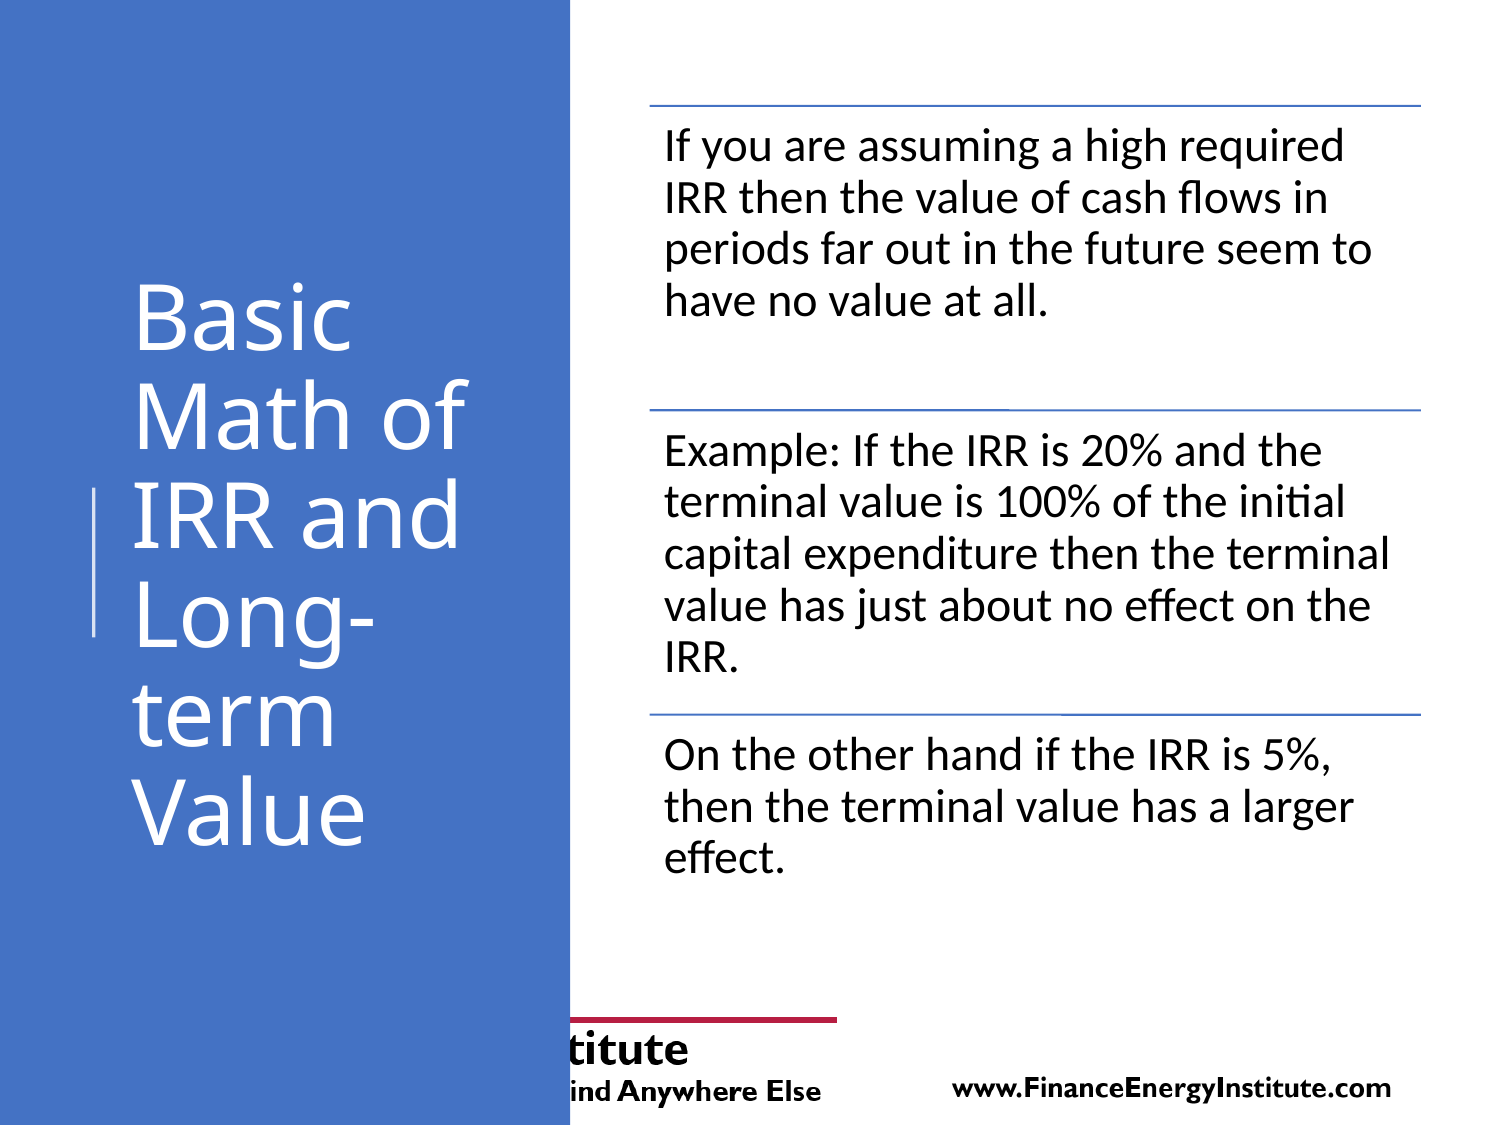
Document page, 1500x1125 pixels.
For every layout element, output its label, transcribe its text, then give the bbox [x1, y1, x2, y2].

picture [947, 1071, 1400, 1108]
picture [571, 1006, 837, 1125]
text_box [0, 0, 571, 1125]
title Basic Math of IRR and Long-term Value [116, 116, 531, 1020]
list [649, 105, 1421, 1020]
